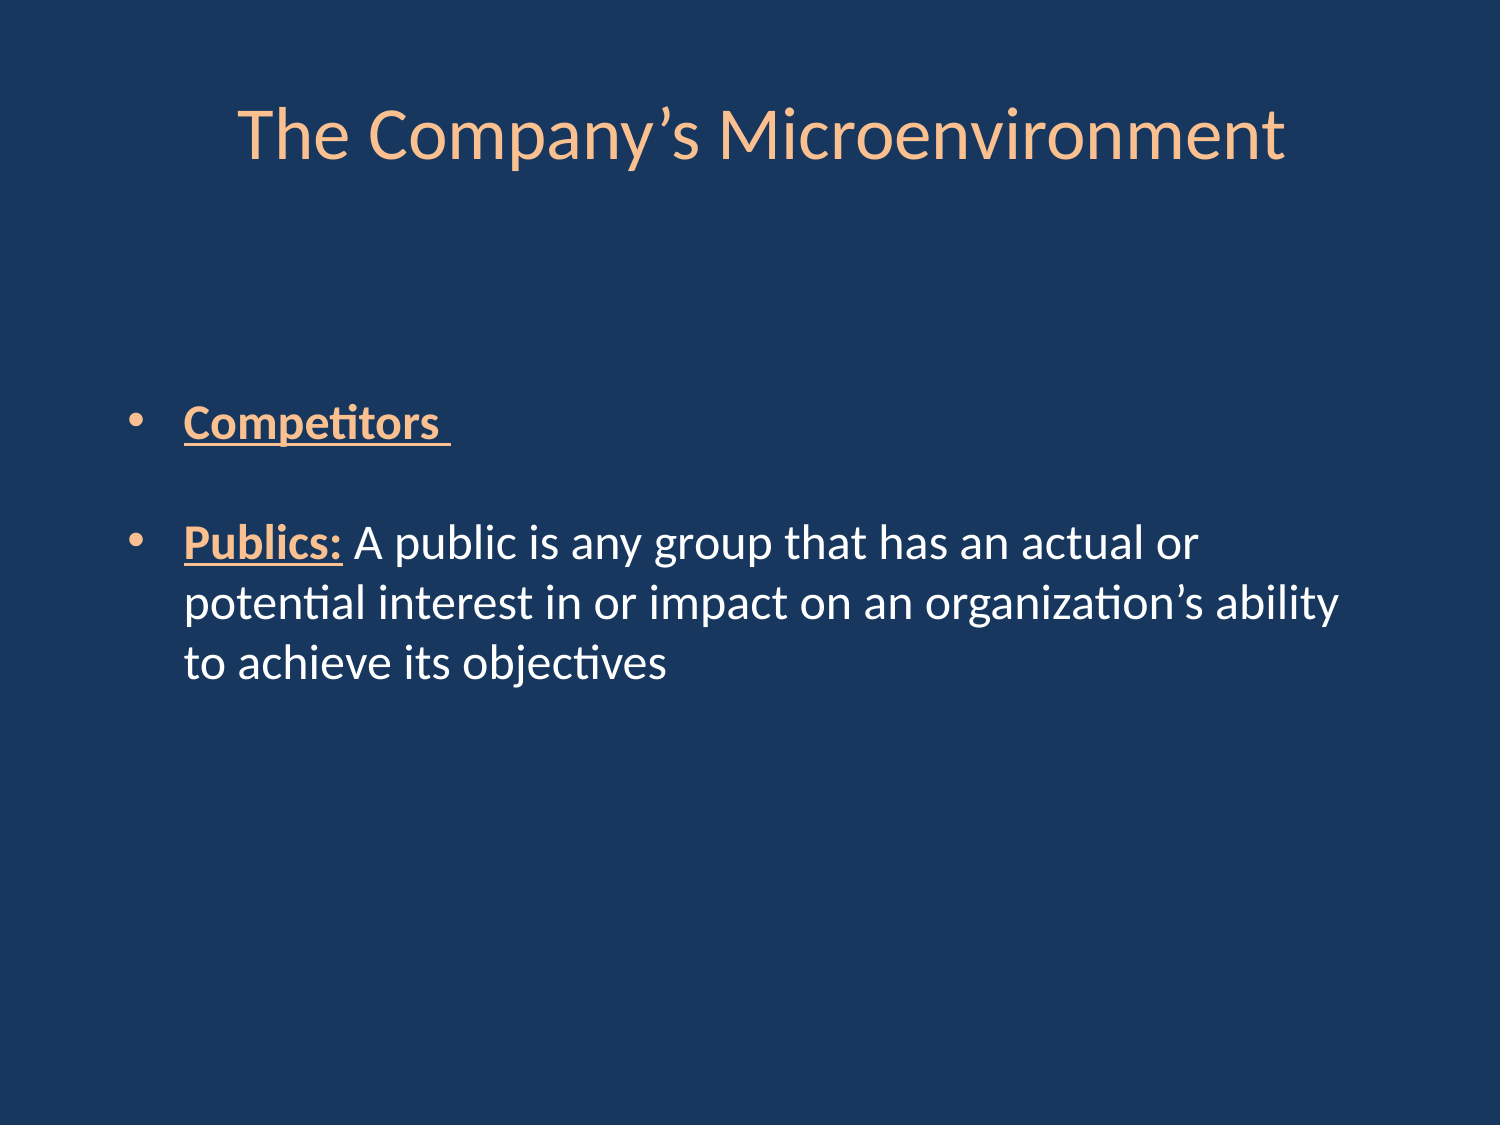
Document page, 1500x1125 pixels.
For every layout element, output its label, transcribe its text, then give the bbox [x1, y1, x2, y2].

text_box The Company’s Microenvironment [124, 0, 1400, 175]
text_box Competitors Publics: A public is any group that has an actual or potential interest in or impact on an organization’s ability to achieve its objectives [112, 381, 1400, 697]
